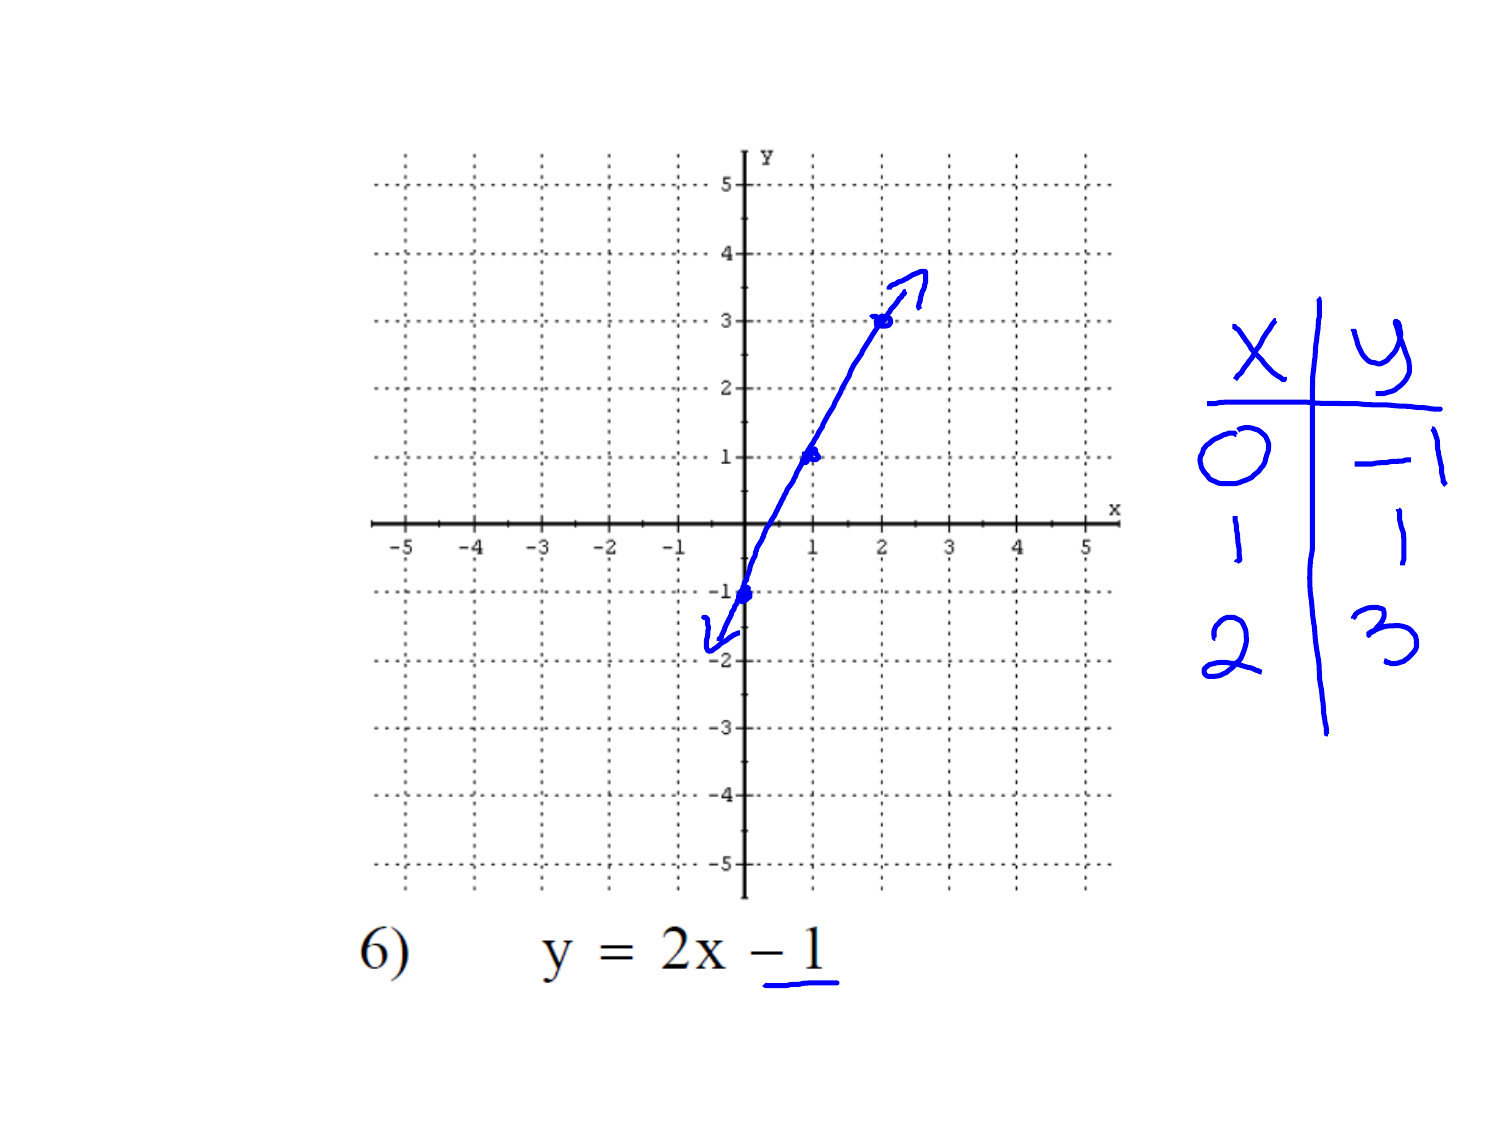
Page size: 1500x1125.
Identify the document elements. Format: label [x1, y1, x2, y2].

text_box [1397, 509, 1405, 566]
text_box [1232, 325, 1255, 352]
text_box [1352, 320, 1411, 395]
text_box [1255, 351, 1286, 381]
text_box [1207, 401, 1442, 410]
text_box [1234, 319, 1276, 381]
text_box [1199, 426, 1270, 485]
text_box [1352, 606, 1418, 665]
text_box [1308, 407, 1328, 735]
text_box [703, 271, 926, 652]
text_box [1431, 428, 1447, 486]
text_box [1203, 616, 1262, 678]
text_box [1354, 459, 1411, 465]
text_box [1311, 297, 1321, 402]
picture [351, 131, 1149, 994]
text_box [1234, 516, 1241, 563]
